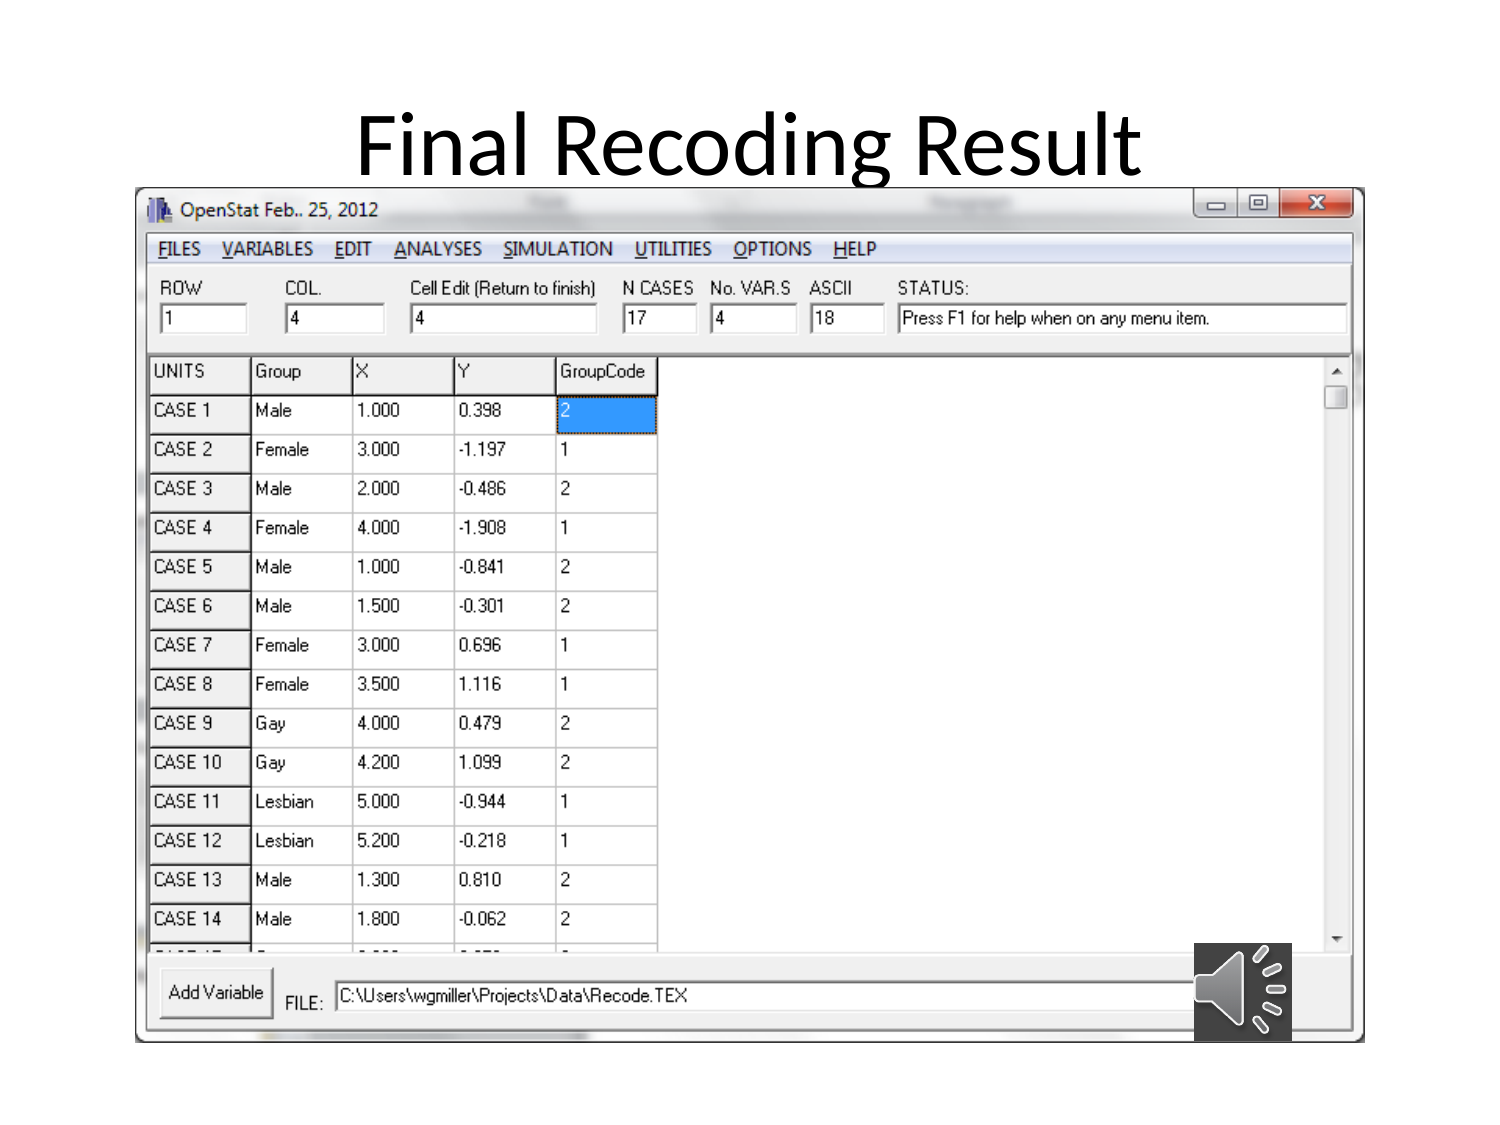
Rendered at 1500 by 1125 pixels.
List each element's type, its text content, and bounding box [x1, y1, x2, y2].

title Final Recoding Result [75, 45, 1425, 233]
picture [134, 187, 1366, 1043]
